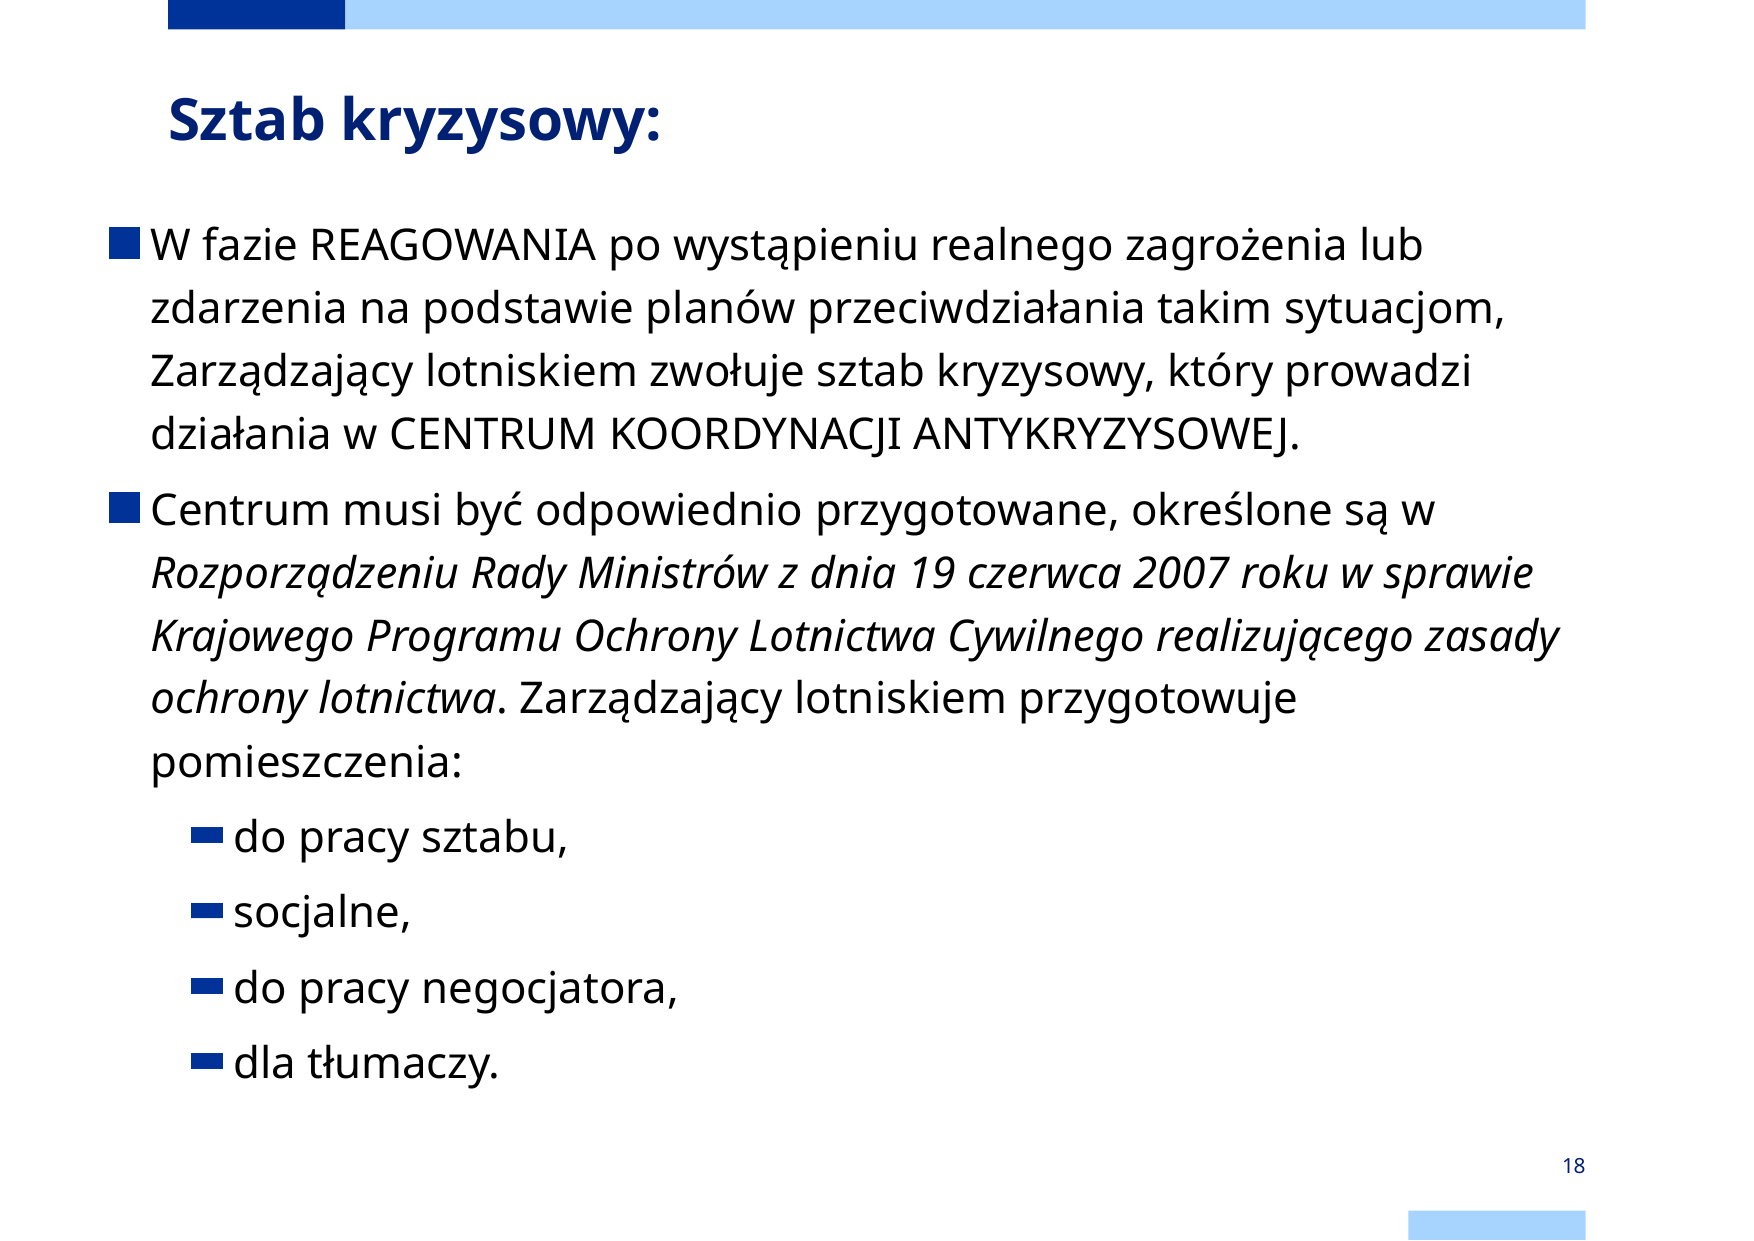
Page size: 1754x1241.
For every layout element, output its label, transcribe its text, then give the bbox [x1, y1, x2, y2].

picture [109, 227, 140, 259]
slide_number 18 [1408, 1151, 1586, 1182]
picture [191, 970, 223, 1002]
picture [191, 819, 223, 851]
list W fazie REAGOWANIA po wystąpieniu realnego zagrożenia lub zdarzenia na podstawie planów przeciwdziałania takim sytuacjom, Zarządzający lotniskiem zwołuje sztab kryzysowy, który prowadzi działania w CENTRUM KOORDYNACJI ANTYKRYZYSOWEJ. Centrum musi być odpowiednio przygotowane, określone są w Rozporządzeniu Rady Ministrów z dnia 19 czerwca 2007 roku w sprawie Krajowego Programu Ochrony Lotnictwa Cywilnego realizującego zasady ochrony lotnictwa. Zarządzający lotniskiem przygotowuje pomieszczenia: do pracy sztabu, socjalne, do pracy negocjatora, dla tłumaczy. [109, 206, 1586, 1128]
title Sztab kryzysowy: [168, 76, 1586, 206]
picture [191, 1045, 223, 1077]
picture [191, 895, 223, 926]
picture [109, 492, 140, 523]
